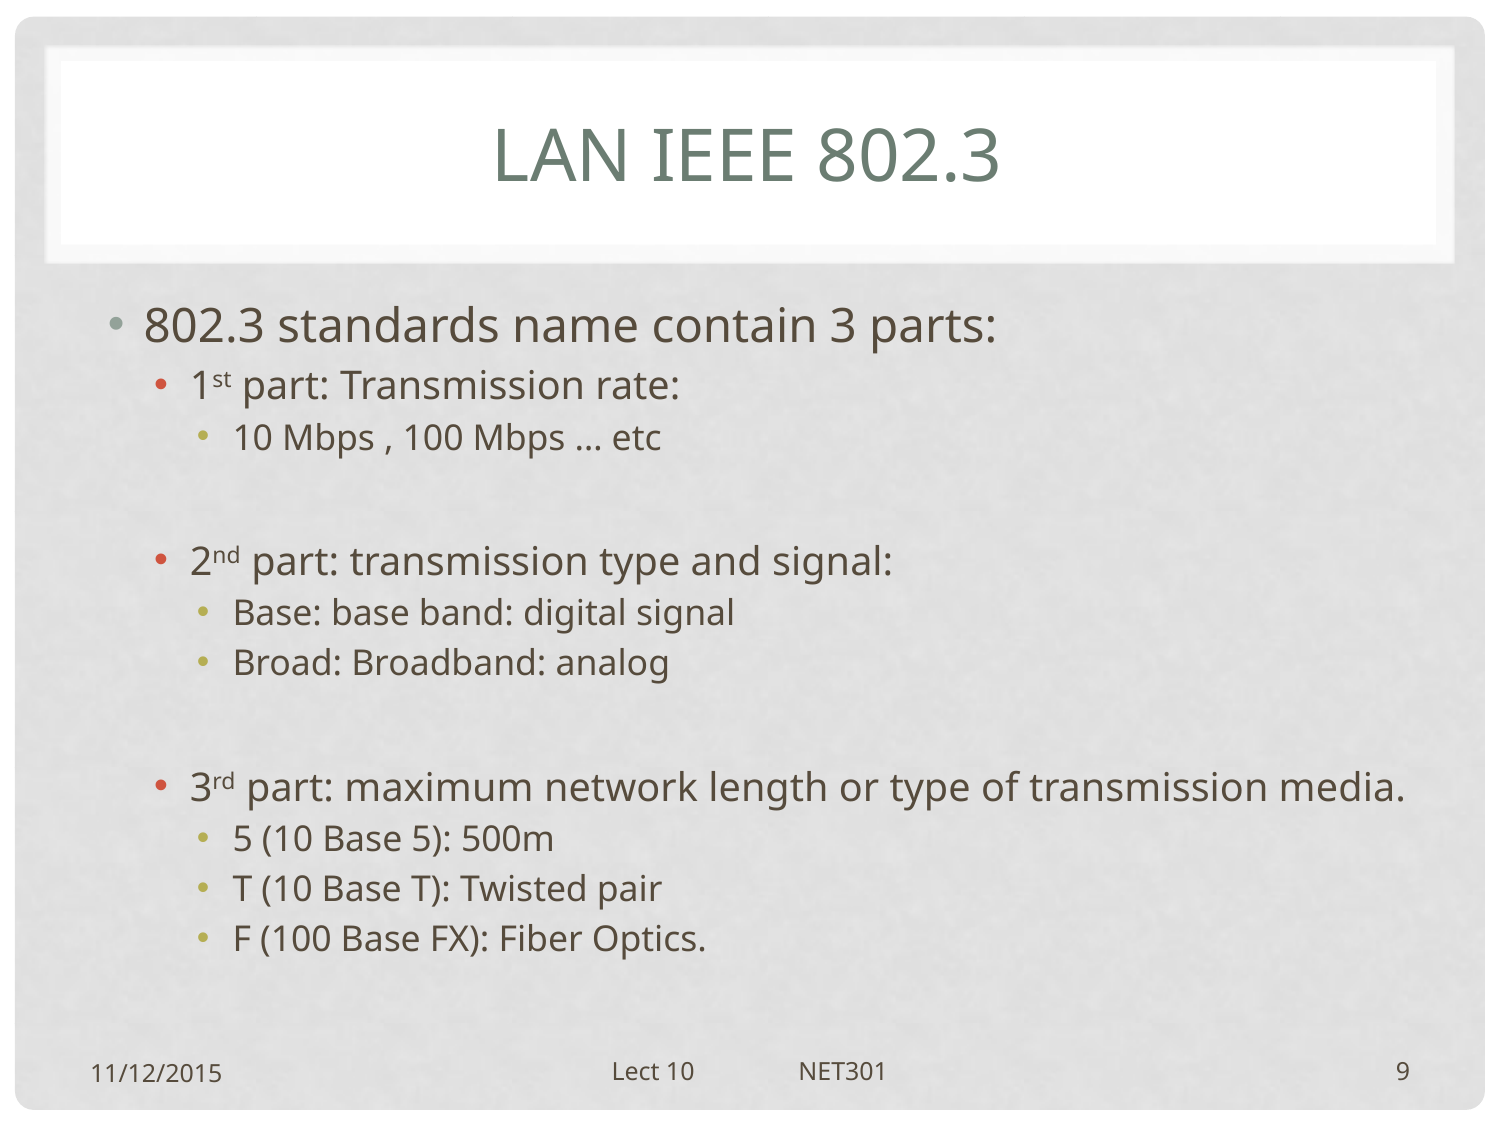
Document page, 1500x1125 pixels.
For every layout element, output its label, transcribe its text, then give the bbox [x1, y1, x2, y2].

slide_number 9 [1074, 1042, 1425, 1103]
title LAN IEEE 802.3 [69, 66, 1425, 238]
list 802.3 standards name contain 3 parts: 1st part: Transmission rate: 10 Mbps , 100 Mbps … etc 2nd part: transmission type and signal: Base: base band: digital signal Broad: Broadband: analog 3rd part: maximum network length or type of transmission media. 5 (10 Base 5): 500m T (10 Base T): Twisted pair F (100 Base FX): Fiber Optics. [75, 287, 1425, 1005]
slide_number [75, 1042, 425, 1103]
footer Lect 10 NET301 [512, 1042, 988, 1103]
